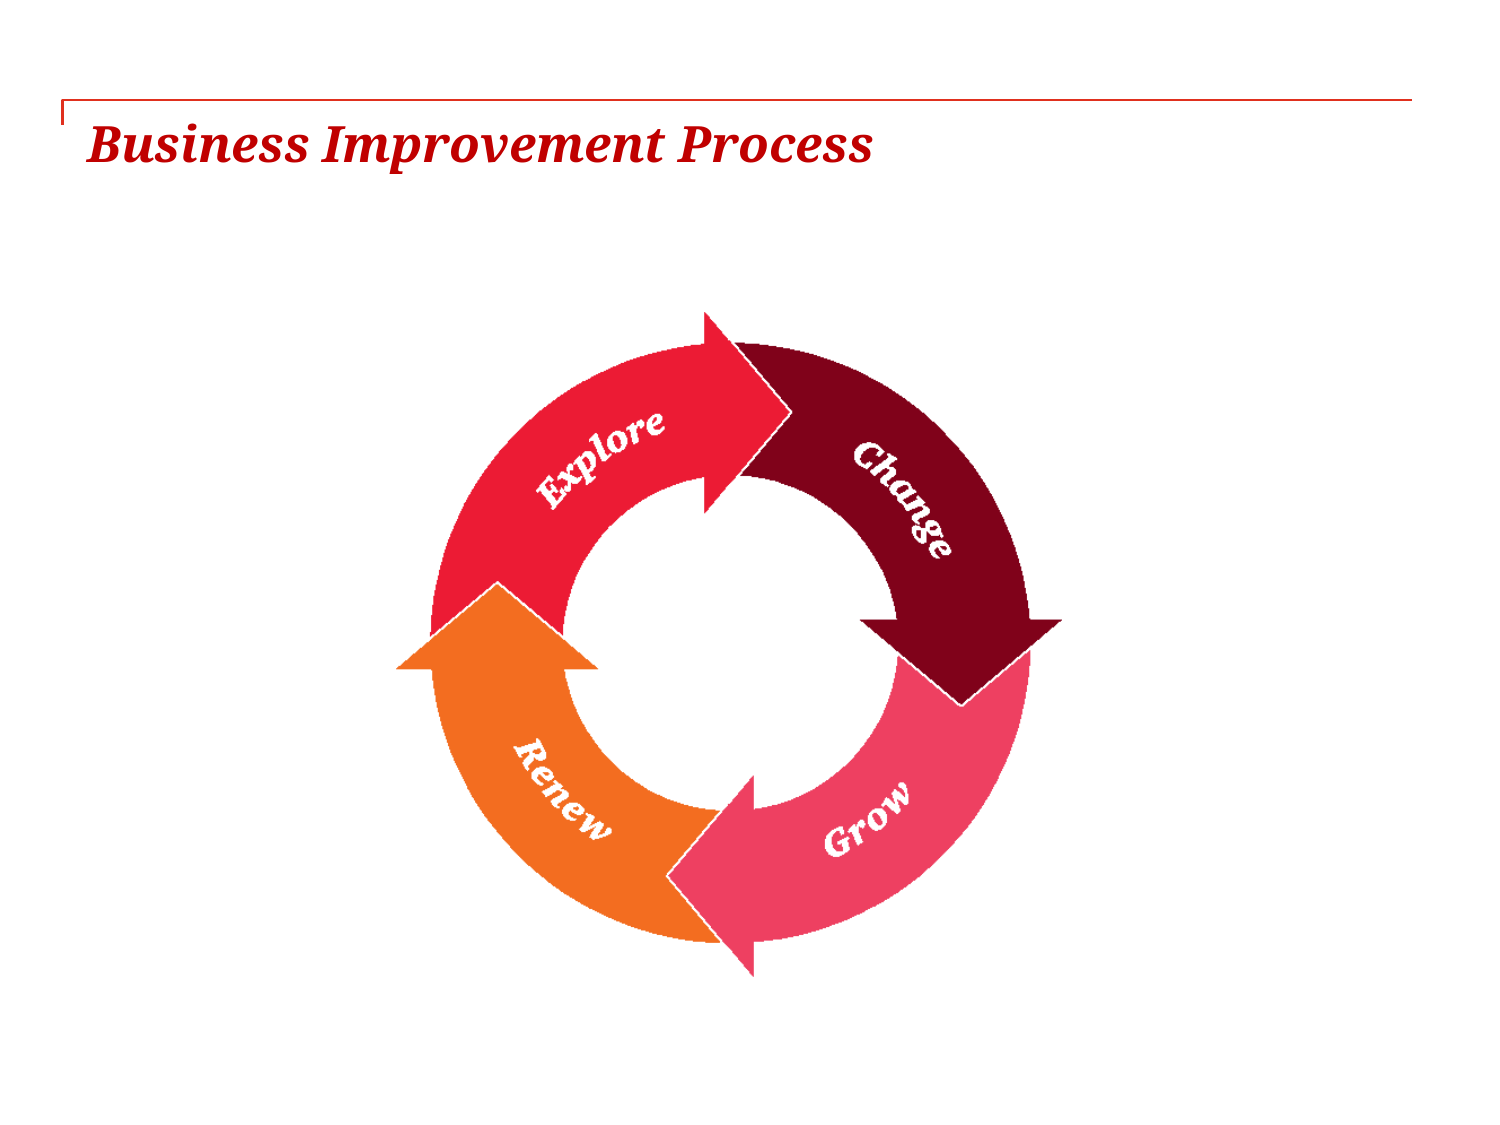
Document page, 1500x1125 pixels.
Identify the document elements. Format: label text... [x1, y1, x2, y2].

title Business Improvement Process [87, 112, 1413, 263]
picture [395, 311, 1063, 978]
